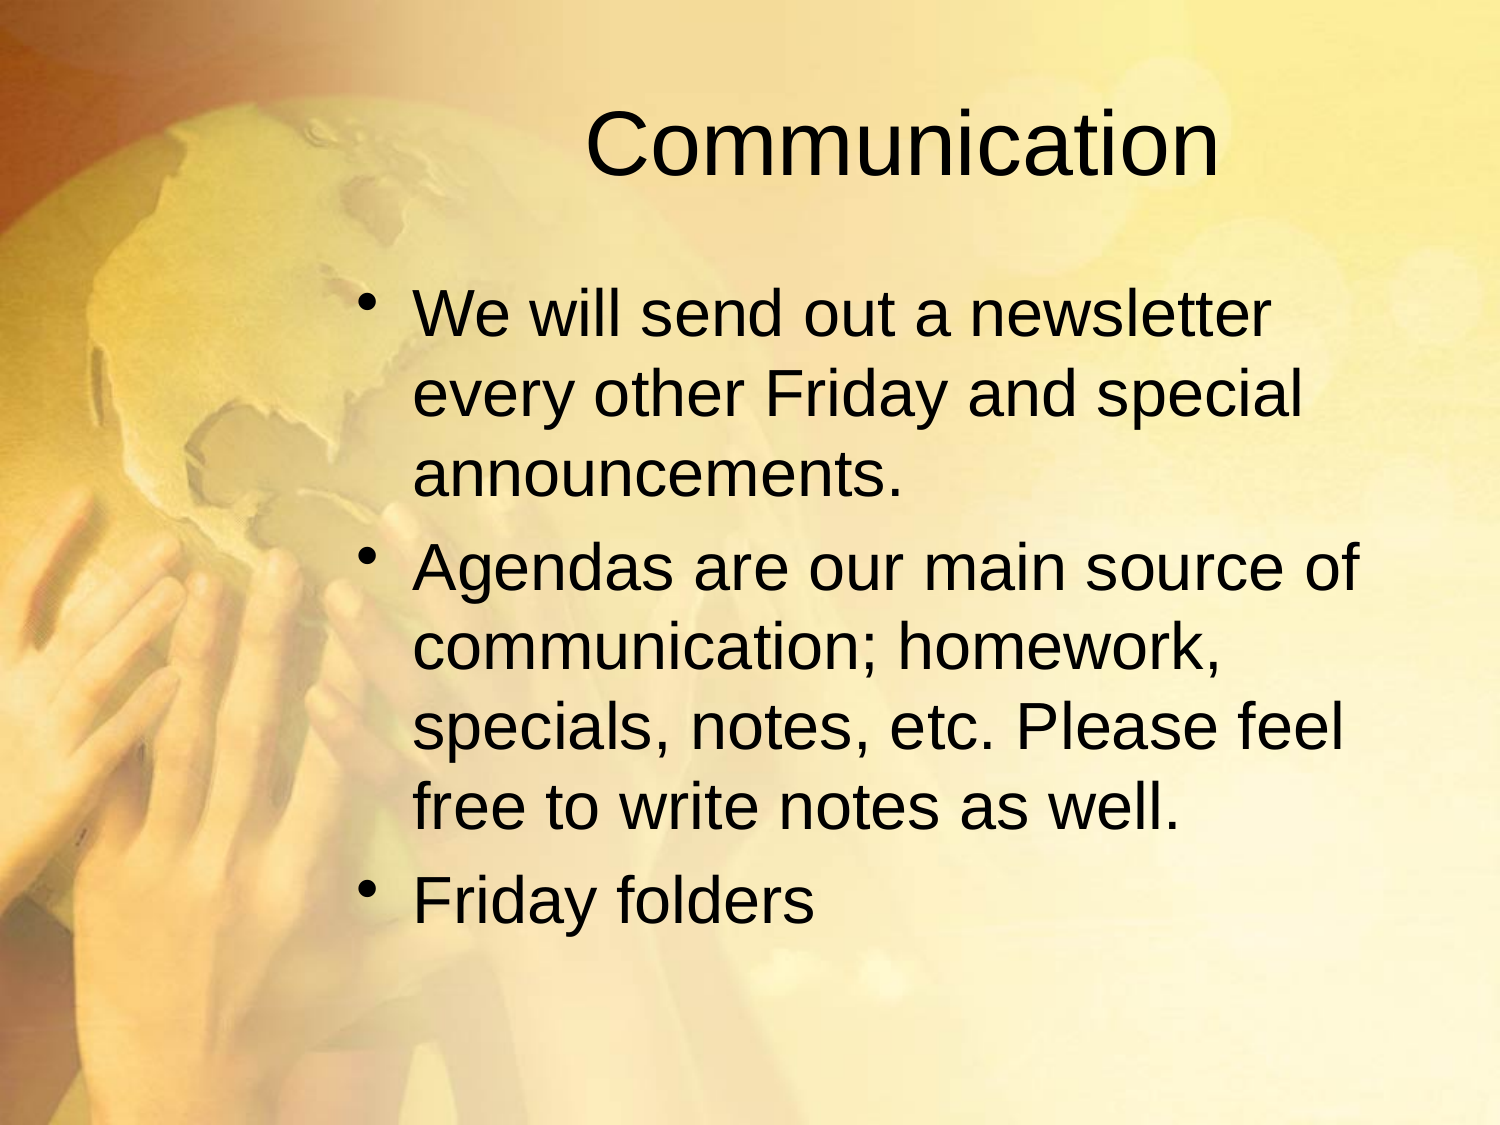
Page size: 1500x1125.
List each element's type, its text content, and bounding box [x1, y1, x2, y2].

title Communication [340, 44, 1466, 233]
picture [0, 0, 1500, 1125]
list We will send out a newsletter every other Friday and special announcements. Agendas are our main source of communication; homework, specials, notes, etc. Please feel free to write notes as well. Friday folders [340, 262, 1466, 1006]
